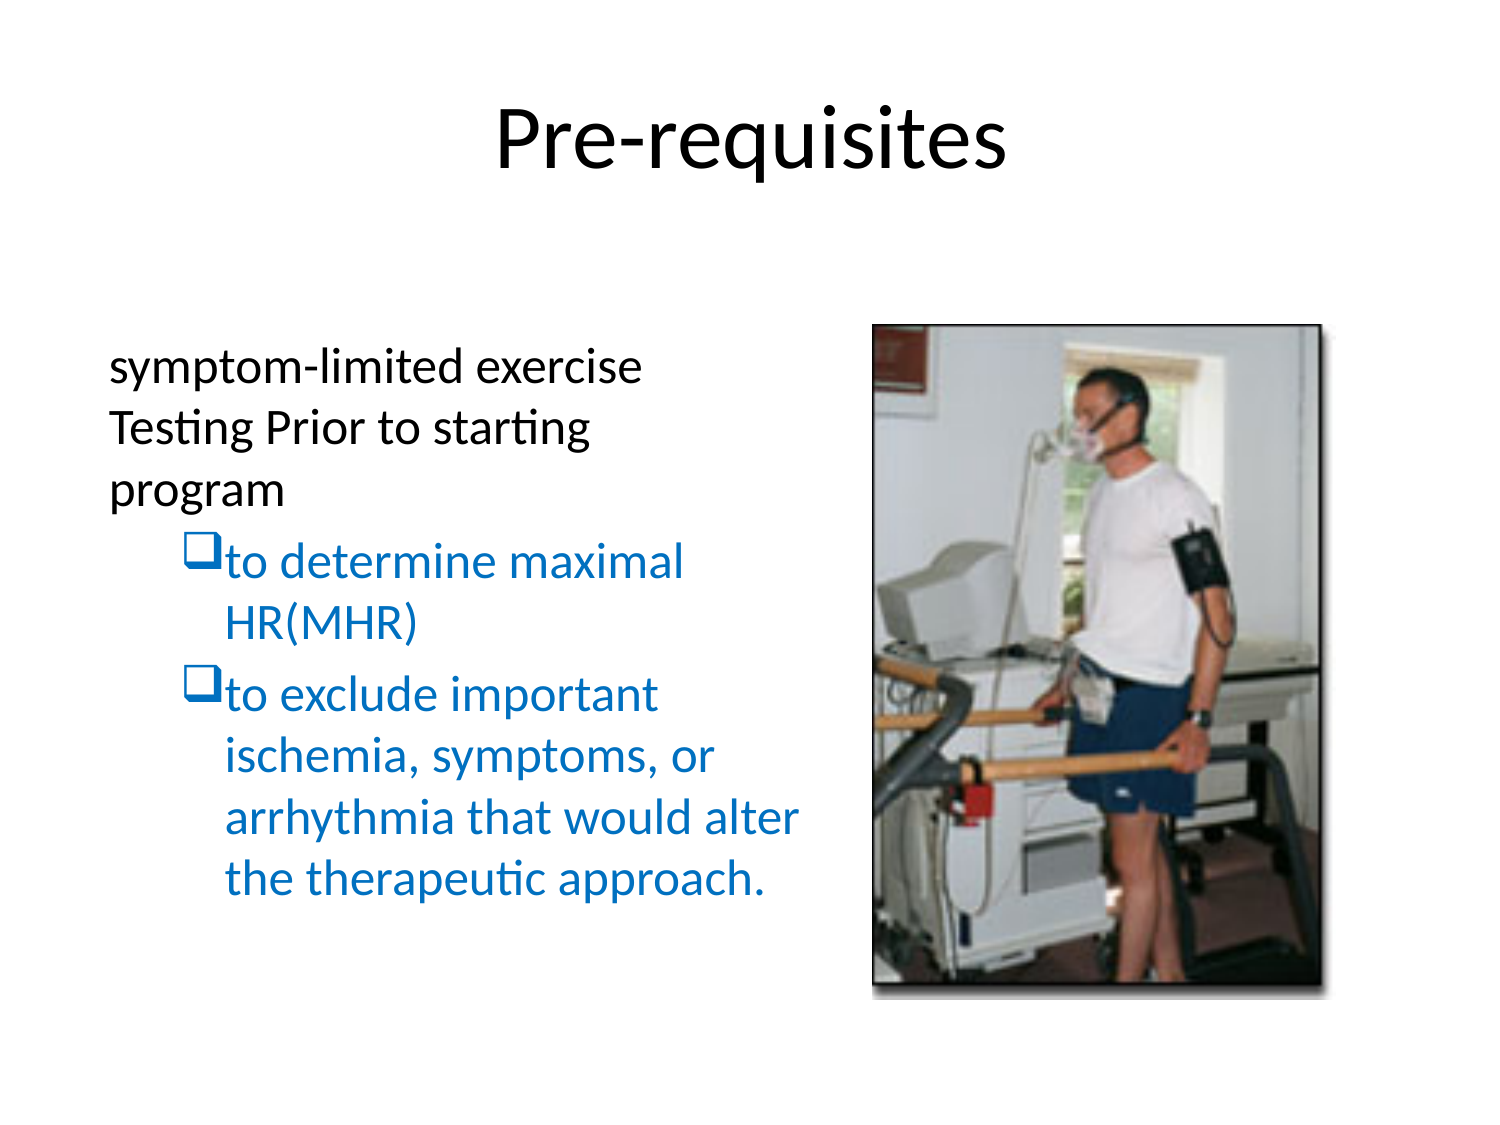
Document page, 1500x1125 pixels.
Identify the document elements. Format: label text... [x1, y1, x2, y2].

list symptom-limited exercise Testing Prior to starting program to determine maximal HR(MHR) to exclude important ischemia, symptoms, or arrhythmia that would alter the therapeutic approach. [93, 324, 821, 1000]
title Pre-requisites [152, 15, 1328, 248]
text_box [872, 324, 1336, 1001]
